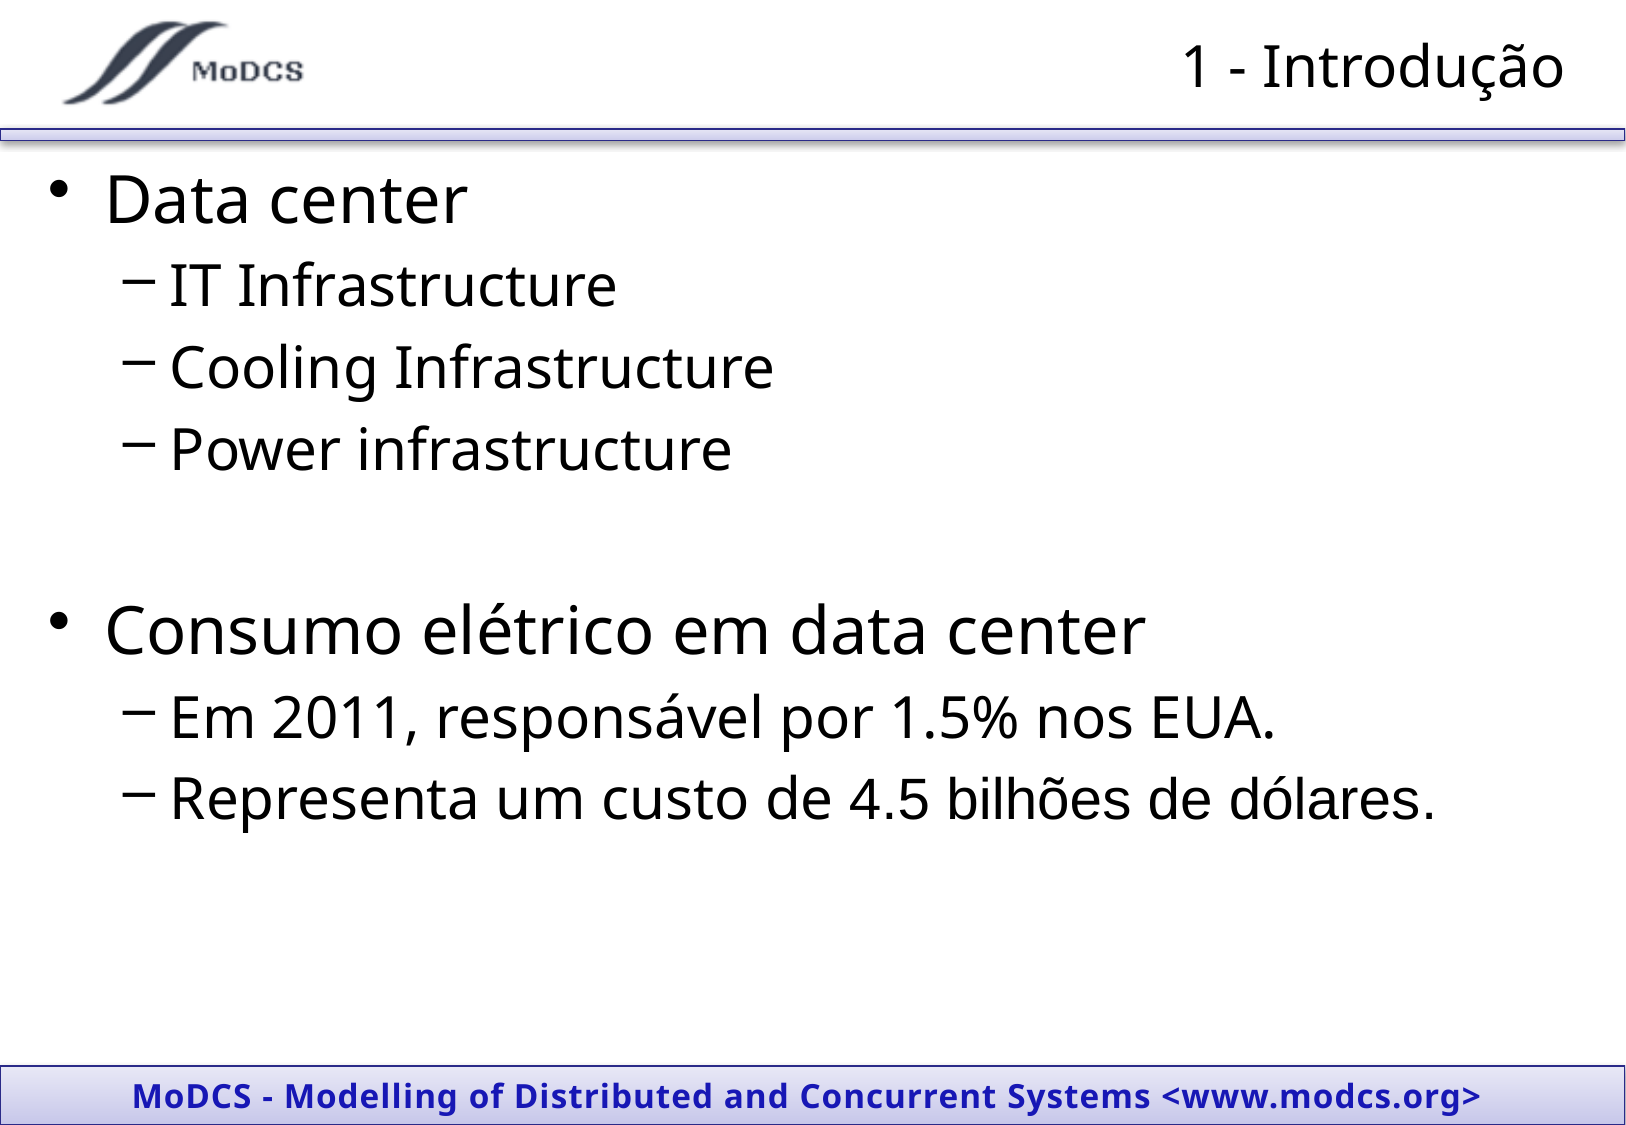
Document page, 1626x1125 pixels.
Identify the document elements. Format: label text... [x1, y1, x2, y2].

picture [0, 0, 390, 128]
title 1 - Introdução [390, 0, 1581, 130]
list Data center IT Infrastructure Cooling Infrastructure Power infrastructure Consumo elétrico em data center Em 2011, responsável por 1.5% nos EUA. Representa um custo de 4.5 bilhões de dólares. [32, 148, 1593, 1083]
